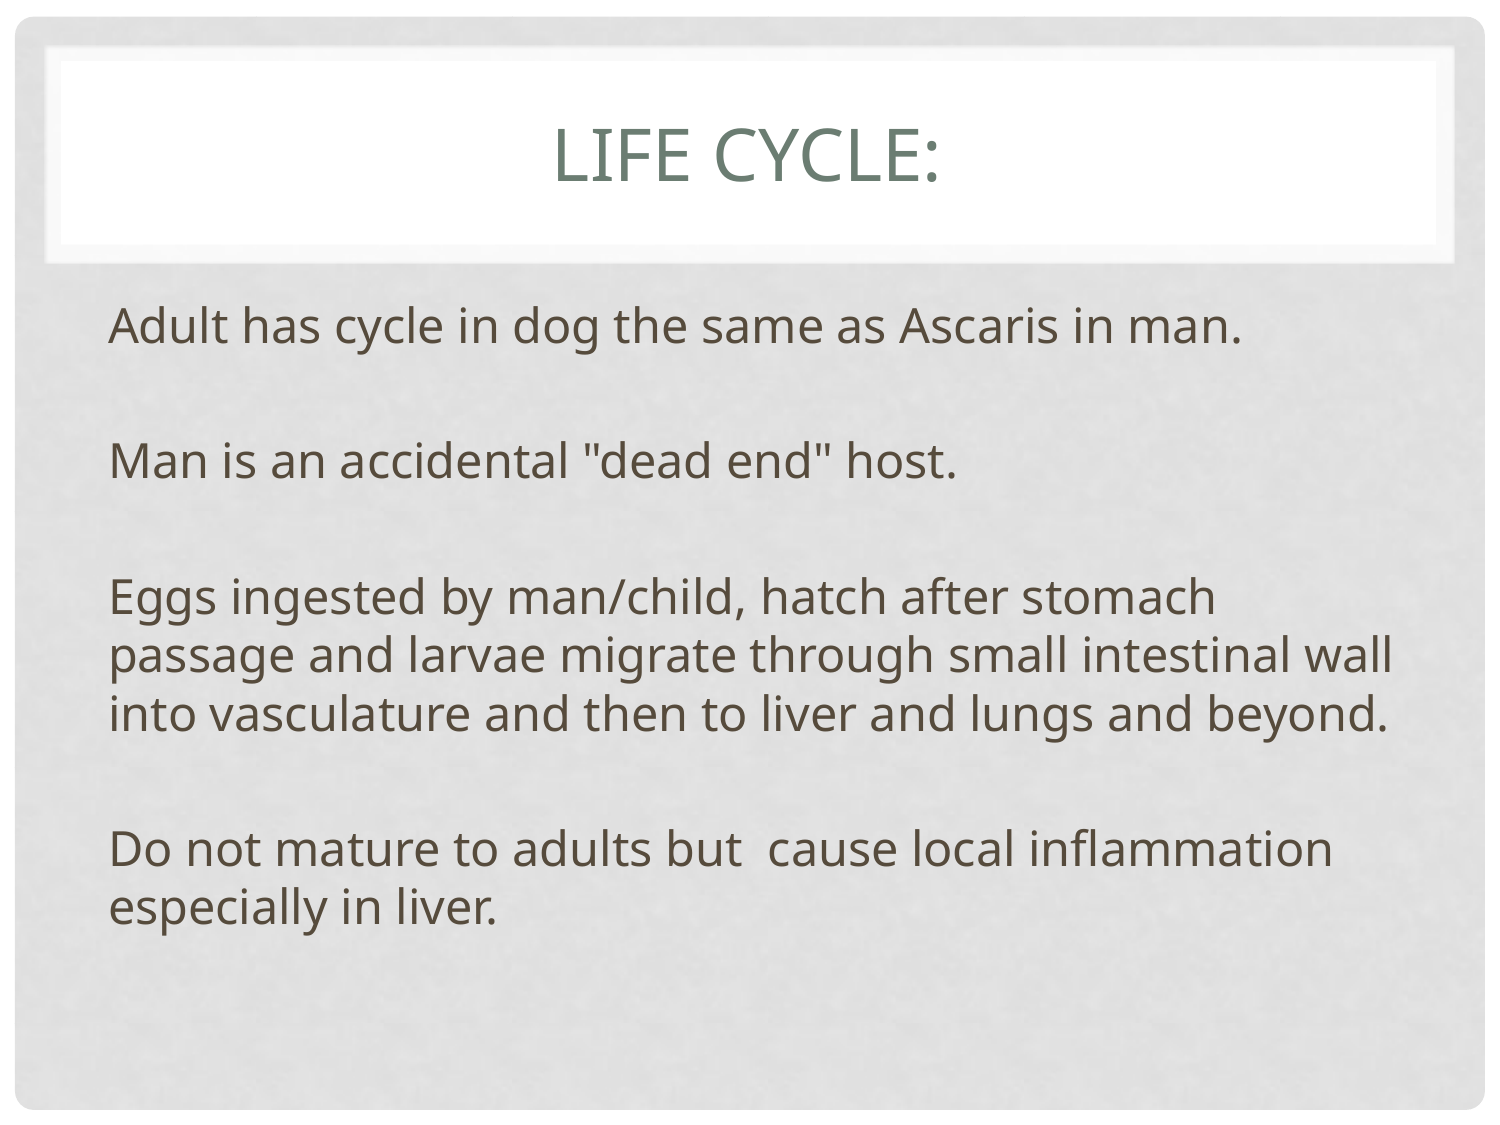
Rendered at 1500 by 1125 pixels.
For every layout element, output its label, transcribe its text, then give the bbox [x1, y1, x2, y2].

list Adult has cycle in dog the same as Ascaris in man. Man is an accidental "dead end" host. Eggs ingested by man/child, hatch after stomach passage and larvae migrate through small intestinal wall into vasculature and then to liver and lungs and beyond. Do not mature to adults but cause local inflammation especially in liver. [75, 287, 1425, 1005]
title Life cycle: [69, 66, 1425, 238]
